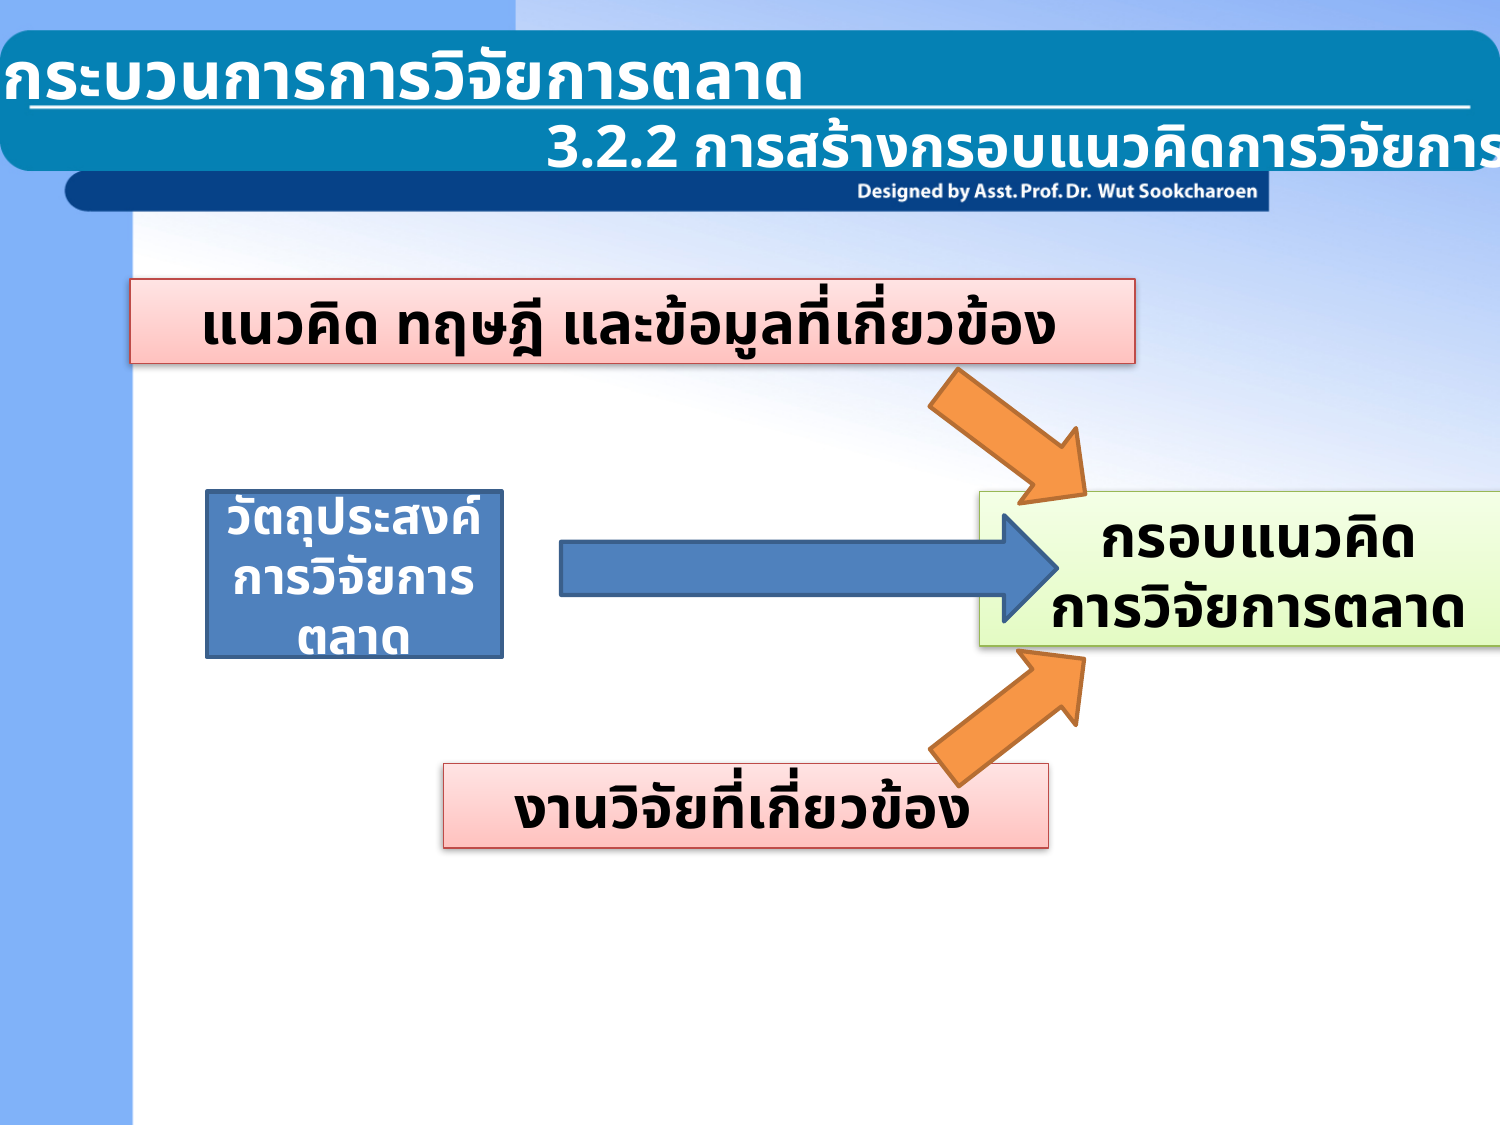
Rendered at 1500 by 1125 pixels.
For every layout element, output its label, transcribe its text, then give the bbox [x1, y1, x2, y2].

text_box [927, 366, 1088, 506]
text_box งานวิจัยที่เกี่ยวข้อง [443, 763, 1049, 849]
text_box วัตถุประสงค์ การวิจัยการตลาด [205, 489, 504, 659]
text_box 3.2 กระบวนการการวิจัยการตลาด [0, 25, 821, 121]
text_box 3.2.2 การสร้างกรอบแนวคิดการวิจัยการตลาด [531, 101, 1500, 187]
picture [0, 0, 1500, 53]
text_box [558, 513, 1060, 624]
text_box กรอบแนวคิด การวิจัยการตลาด [979, 491, 1500, 647]
text_box [927, 648, 1087, 789]
picture [0, 149, 1500, 1125]
text_box แนวคิด ทฤษฎี และข้อมูลที่เกี่ยวข้อง [129, 278, 1136, 364]
